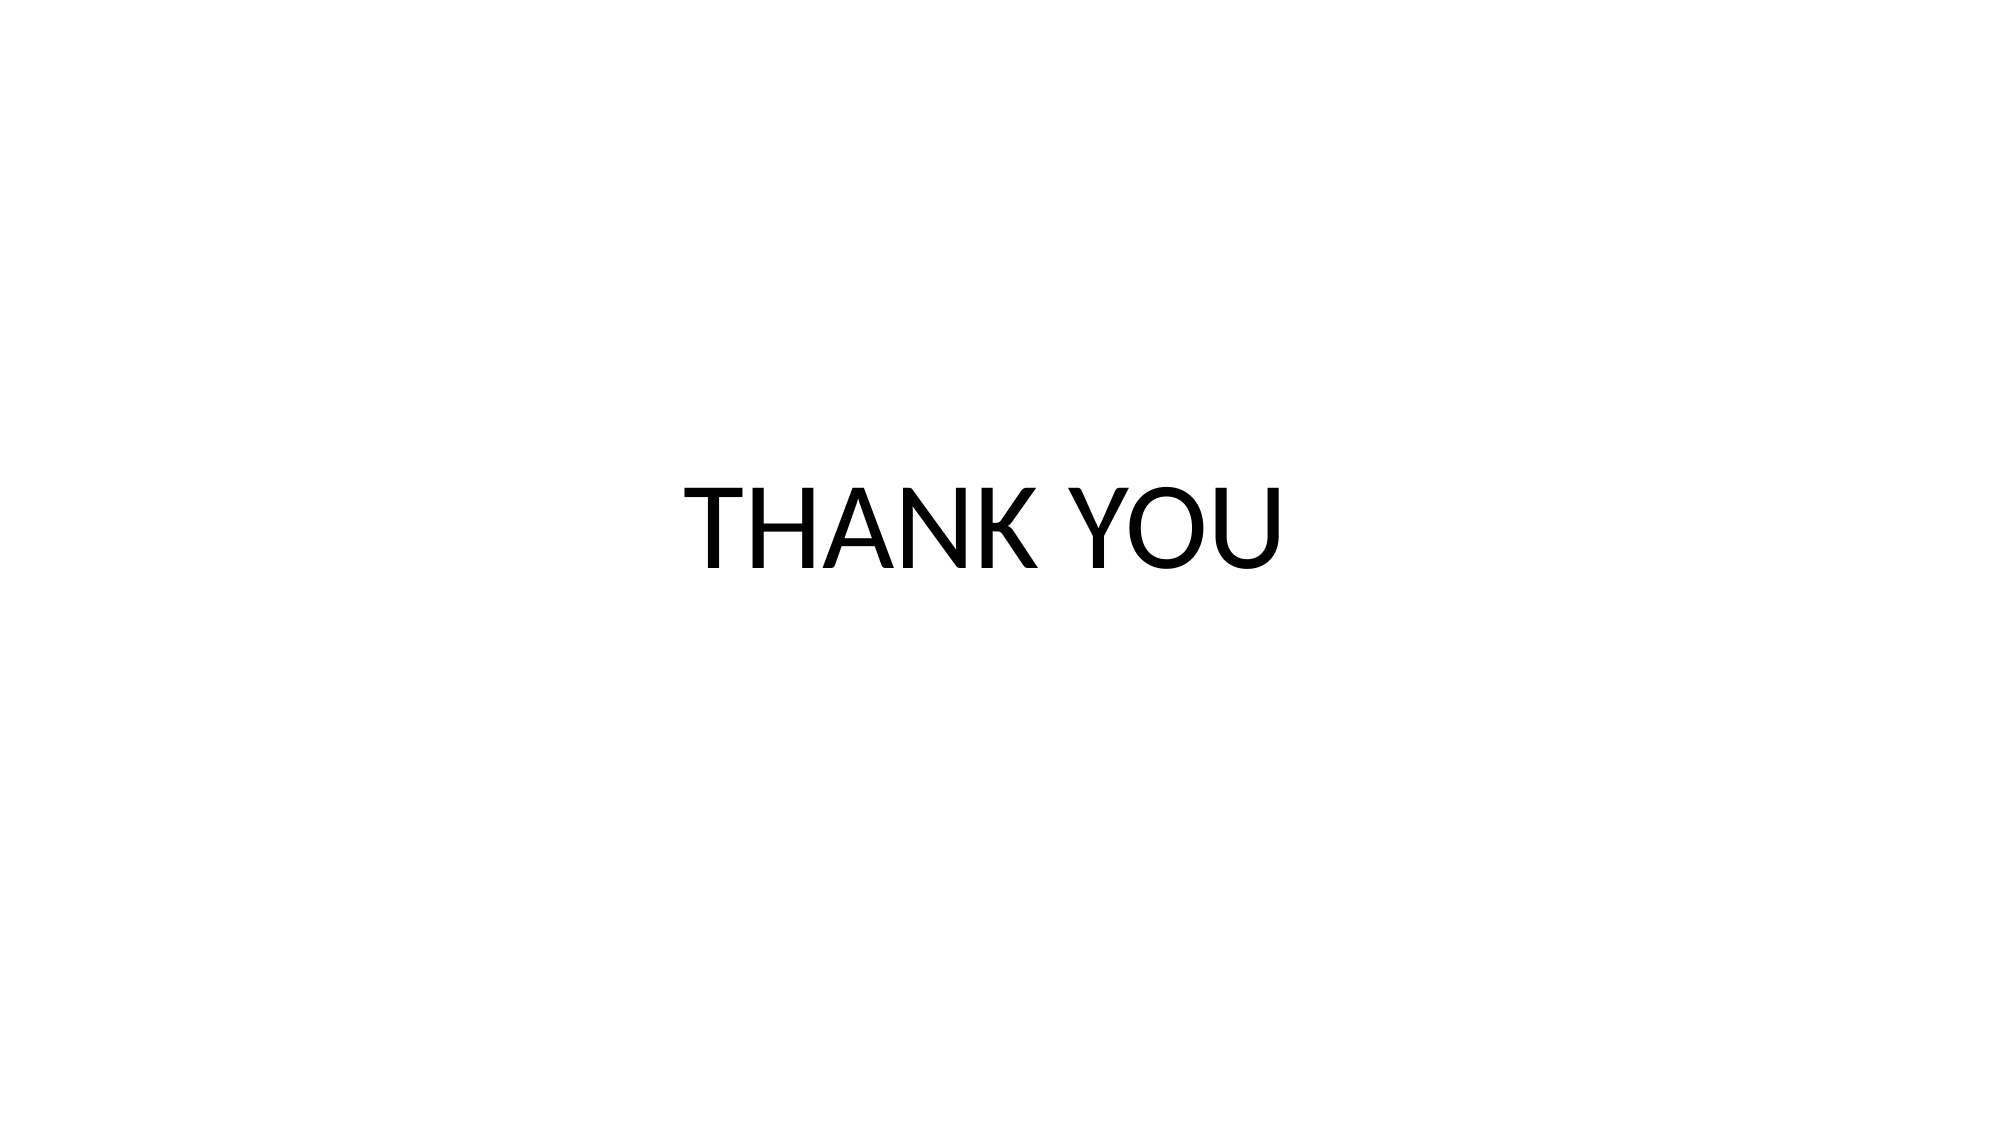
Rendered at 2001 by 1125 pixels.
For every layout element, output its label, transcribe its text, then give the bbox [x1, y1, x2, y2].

list THANK YOU [324, 362, 1675, 625]
